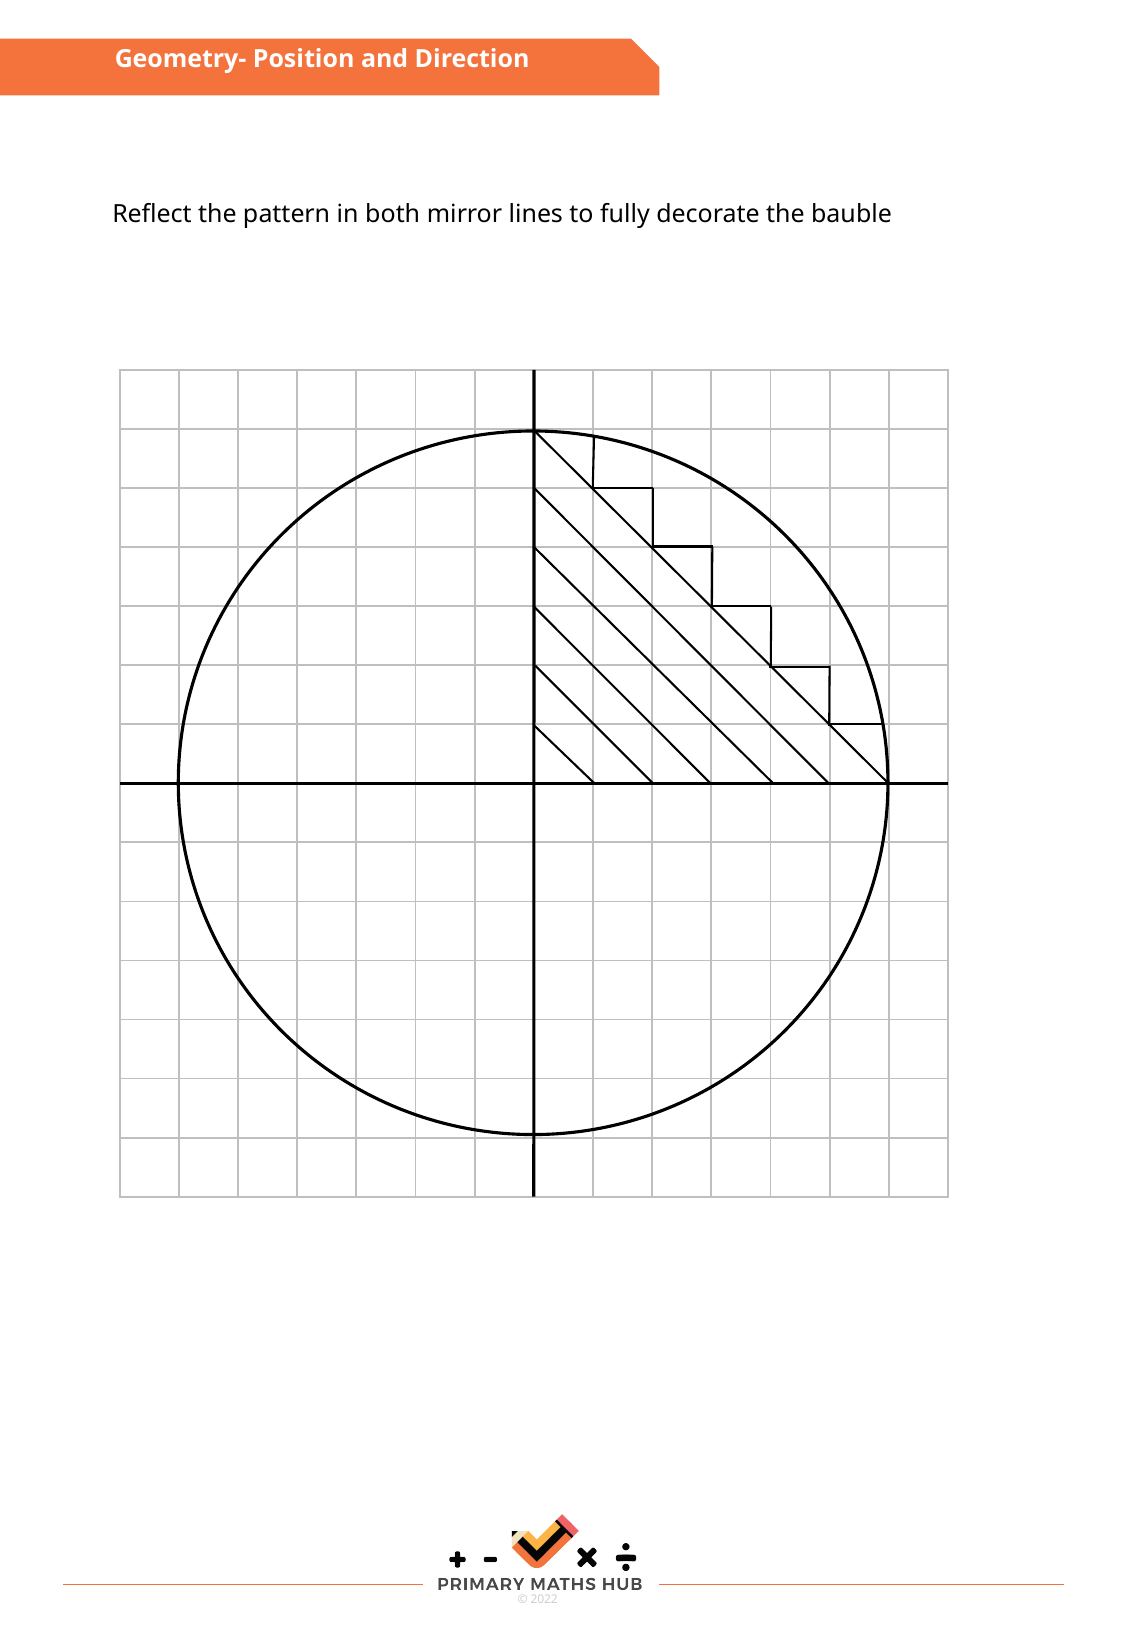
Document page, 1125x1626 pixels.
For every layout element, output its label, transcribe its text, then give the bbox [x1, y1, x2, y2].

table_header [476, 371, 532, 428]
table_header [298, 371, 355, 428]
table_cell [239, 1020, 296, 1078]
picture [432, 1512, 648, 1597]
table_cell [476, 1132, 532, 1137]
table_cell [180, 1020, 237, 1078]
table_cell [890, 1079, 947, 1137]
table_cell [890, 961, 947, 1019]
table_cell [831, 961, 888, 1019]
table_cell [121, 489, 178, 546]
table_cell [239, 1079, 296, 1137]
table_cell [357, 1090, 415, 1137]
table_header [416, 371, 474, 428]
table_header [121, 371, 178, 428]
table_cell [180, 607, 224, 664]
table_cell [180, 430, 237, 487]
table_cell [890, 843, 947, 901]
table_cell [416, 1117, 474, 1137]
table_cell [121, 843, 178, 901]
table_cell [357, 430, 415, 475]
table_header [536, 371, 592, 428]
table_cell [890, 548, 947, 605]
table_cell [476, 430, 505, 434]
table_cell [476, 1139, 532, 1196]
table_cell [121, 725, 178, 782]
table_header [180, 371, 237, 428]
table_cell [831, 1139, 888, 1196]
table_cell [239, 983, 267, 1019]
table_cell [771, 1139, 829, 1196]
table_cell [653, 1090, 710, 1137]
table_cell [298, 1049, 336, 1078]
table_cell [799, 981, 829, 1019]
table_header [712, 371, 770, 428]
table_cell [771, 1020, 829, 1078]
table_cell [121, 1079, 178, 1137]
table_cell [180, 1079, 237, 1137]
text_box [177, 429, 534, 783]
text_box © 2022 [429, 1584, 646, 1614]
table_cell [121, 430, 178, 487]
table_cell [536, 1139, 592, 1196]
table_cell [653, 1139, 710, 1196]
table_cell [890, 902, 947, 960]
table_cell [890, 785, 947, 841]
table_cell [121, 548, 178, 605]
table_header [771, 371, 829, 428]
table_cell [239, 489, 296, 546]
table_cell [121, 785, 178, 841]
table_cell [536, 1131, 592, 1137]
table_cell [180, 489, 237, 546]
table_cell [890, 725, 947, 782]
table_cell [890, 430, 947, 487]
table_cell [831, 1020, 888, 1078]
table_header [890, 371, 947, 428]
table_cell [831, 1079, 888, 1137]
table_cell [771, 1079, 829, 1137]
table_cell [890, 489, 947, 546]
table_cell [416, 1139, 474, 1196]
table_cell [712, 1139, 770, 1196]
table_cell [842, 902, 888, 960]
table_cell [121, 1139, 178, 1196]
table_cell [180, 1139, 237, 1196]
table_header [831, 371, 888, 428]
table_cell [298, 1079, 355, 1137]
table_cell [890, 607, 947, 664]
table_cell [121, 607, 178, 664]
text_box Reflect the pattern in both mirror lines to fully decorate the bauble [97, 189, 1064, 235]
table_cell [890, 666, 947, 723]
text_box Geometry- Position and Direction [0, 37, 661, 97]
table_cell [298, 1139, 355, 1196]
table_cell [180, 961, 237, 1019]
table_cell [712, 1079, 770, 1137]
table_cell [594, 1139, 651, 1196]
table_header [239, 371, 296, 428]
table_cell [357, 1139, 415, 1196]
table_cell [180, 843, 197, 901]
table_cell [121, 961, 178, 1019]
table_cell [730, 1047, 770, 1078]
table_cell [416, 430, 474, 449]
table_header [594, 371, 651, 428]
table_cell [298, 489, 334, 517]
table_cell [869, 843, 888, 901]
text_box [535, 784, 889, 1136]
table_cell [121, 666, 178, 723]
table_cell [239, 430, 296, 487]
table_header [653, 371, 710, 428]
text_box [177, 784, 534, 1136]
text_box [534, 430, 888, 783]
table_cell [890, 1139, 947, 1196]
table_cell [180, 666, 196, 723]
table_cell [890, 1020, 947, 1078]
table_cell [239, 548, 266, 582]
table_cell [594, 1117, 651, 1137]
table_cell [121, 902, 178, 960]
table_header [357, 371, 415, 428]
table_cell [180, 902, 224, 960]
table_cell [239, 1139, 296, 1196]
table_cell [298, 430, 355, 487]
table_cell [121, 1020, 178, 1078]
table_cell [180, 548, 237, 605]
